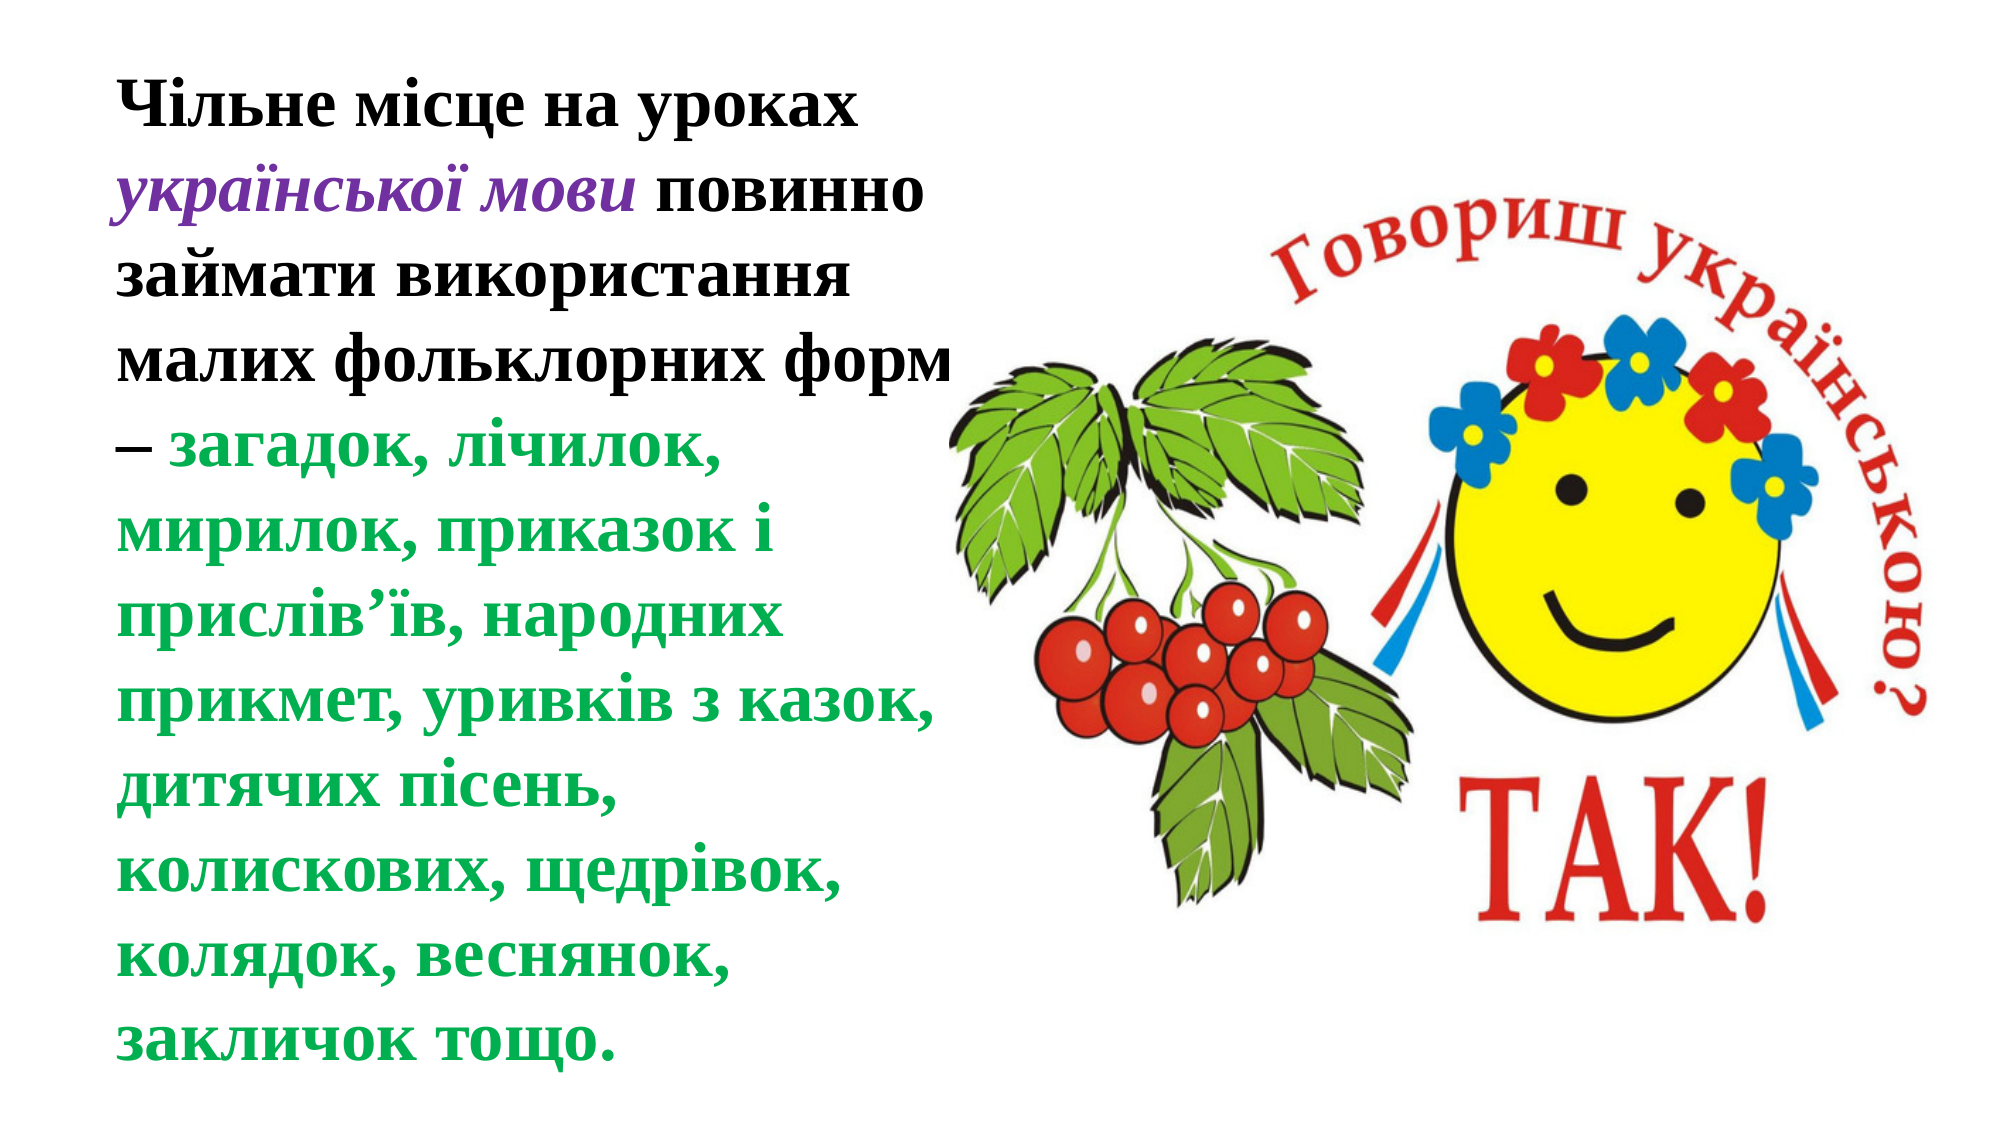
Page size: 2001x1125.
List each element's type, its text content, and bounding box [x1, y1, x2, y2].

picture [949, 185, 1938, 957]
text_box Чільне місце на уроках української мови повинно займати використання малих фольклорних форм – загадок, лічилок, мирилок, приказок і прислів’їв, народних прикмет, уривків з казок, дитячих пісень, колискових, щедрівок, колядок, веснянок, закличок тощо. [101, 48, 1008, 1083]
